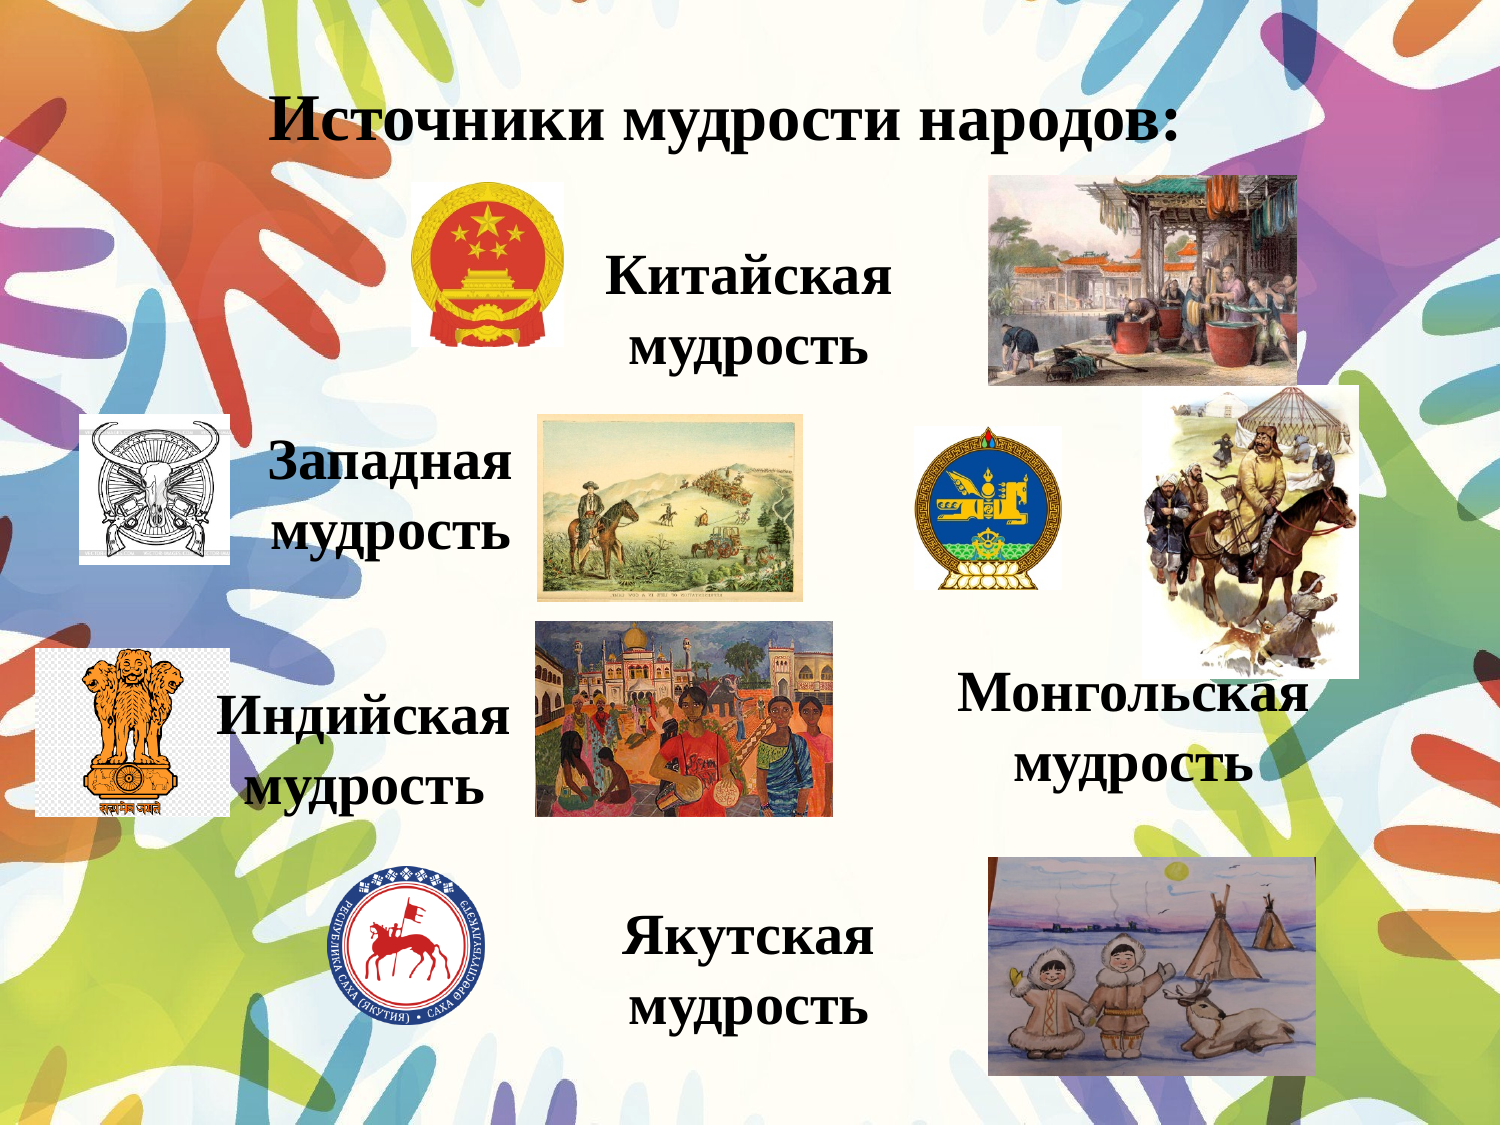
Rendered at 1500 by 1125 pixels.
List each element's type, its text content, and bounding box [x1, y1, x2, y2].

picture [326, 866, 485, 1025]
text_box Монгольская мудрость [941, 645, 1327, 800]
picture [987, 175, 1359, 679]
picture [534, 621, 833, 817]
text_box Западная мудрость [232, 414, 535, 569]
picture [78, 413, 230, 565]
picture [914, 425, 1062, 590]
picture [987, 857, 1316, 1077]
picture [35, 647, 230, 817]
text_box Китайская мудрость [577, 228, 921, 384]
text_box Источники мудрости народов: [123, 66, 1329, 161]
picture [410, 182, 564, 348]
picture [537, 413, 803, 602]
text_box Индийская мудрость [231, 668, 533, 824]
text_box Якутская мудрость [530, 888, 968, 1044]
